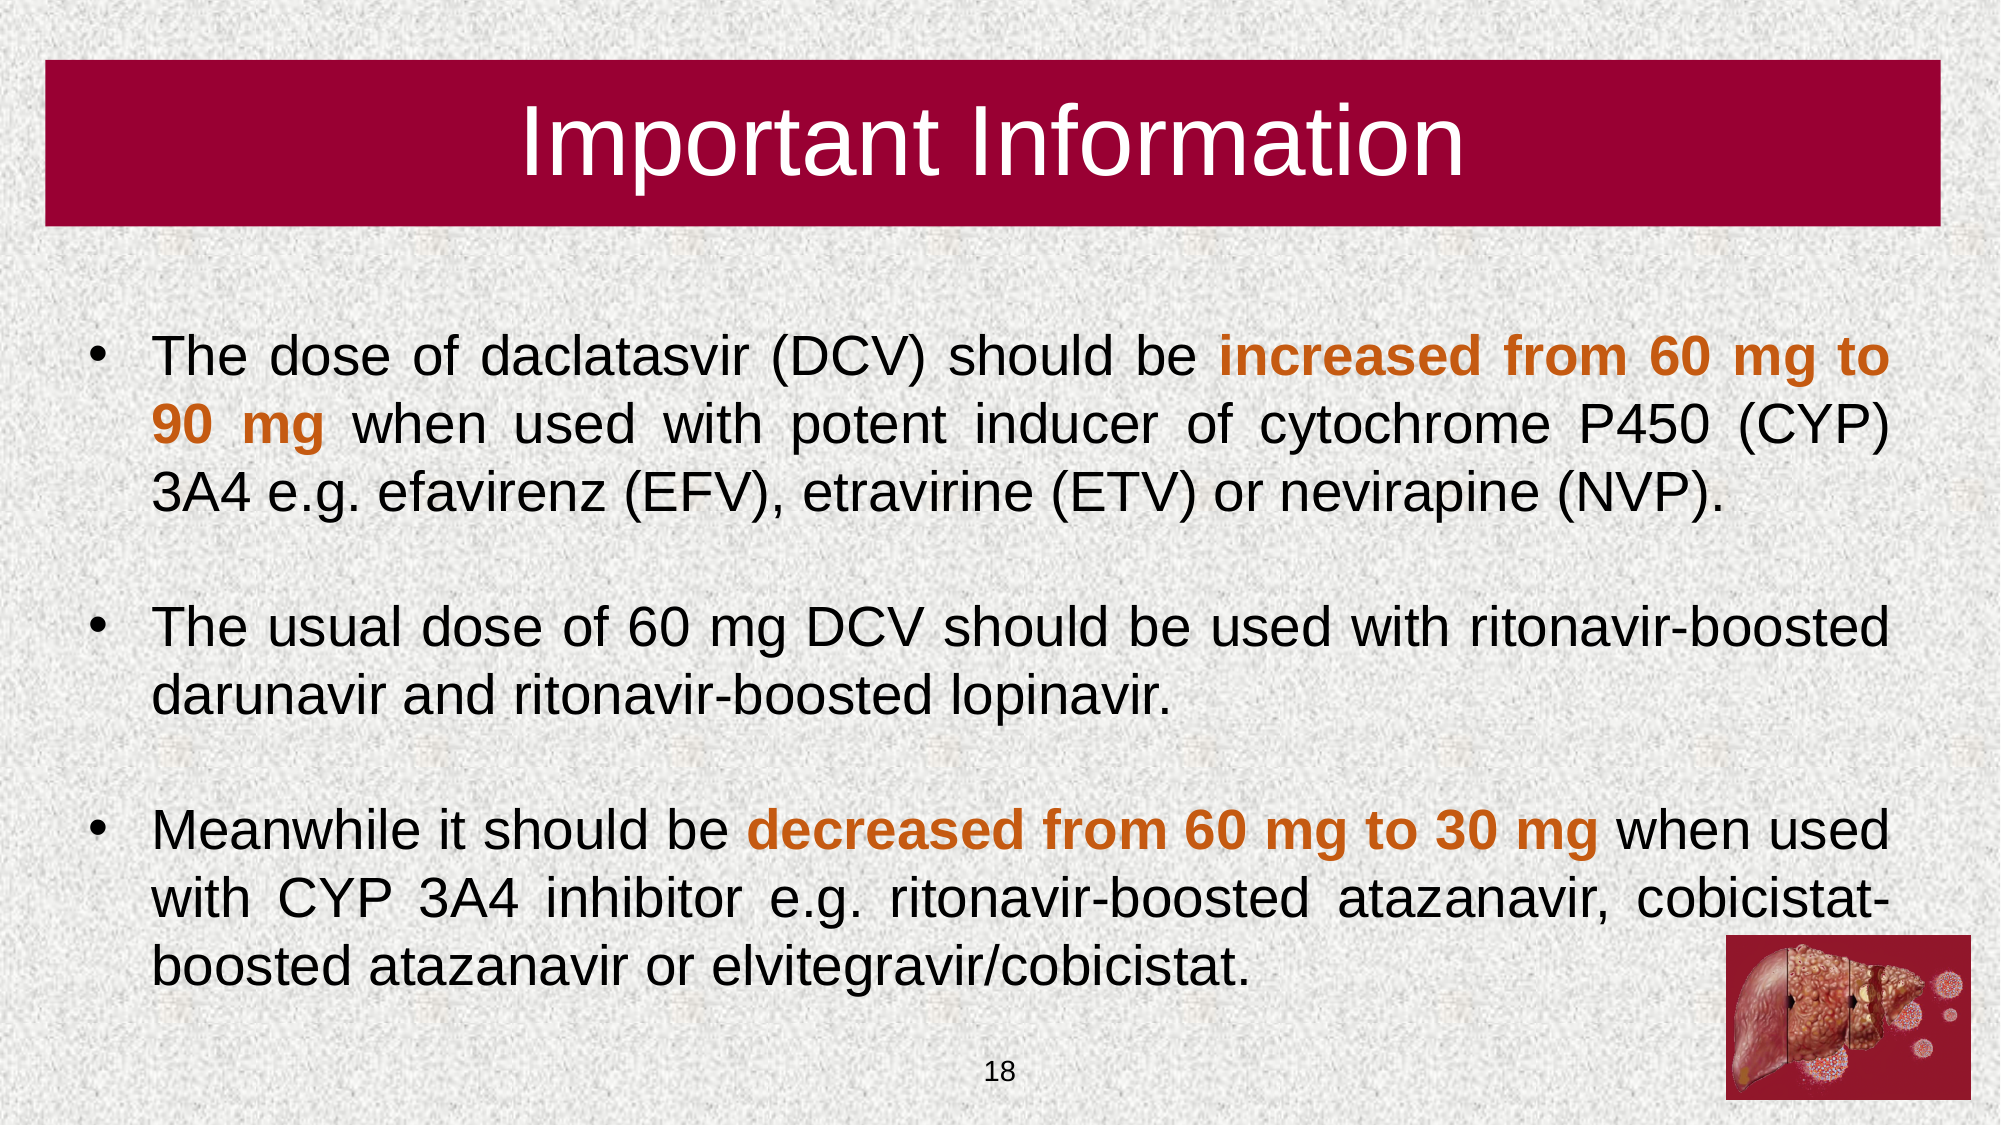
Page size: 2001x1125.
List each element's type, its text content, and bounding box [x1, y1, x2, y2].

list The dose of daclatasvir (DCV) should be increased from 60 mg to 90 mg when used with potent inducer of cytochrome P450 (CYP) 3A4 e.g. efavirenz (EFV), etravirine (ETV) or nevirapine (NVP). The usual dose of 60 mg DCV should be used with ritonavir-boosted darunavir and ritonavir-boosted lopinavir. Meanwhile it should be decreased from 60 mg to 30 mg when used with CYP 3A4 inhibitor e.g. ritonavir-boosted atazanavir, cobicistat-boosted atazanavir or elvitegravir/cobicistat. [73, 311, 1907, 1015]
picture [0, 0, 2001, 1125]
title Important Information [45, 59, 1941, 227]
slide_number 18 [774, 1039, 1225, 1100]
